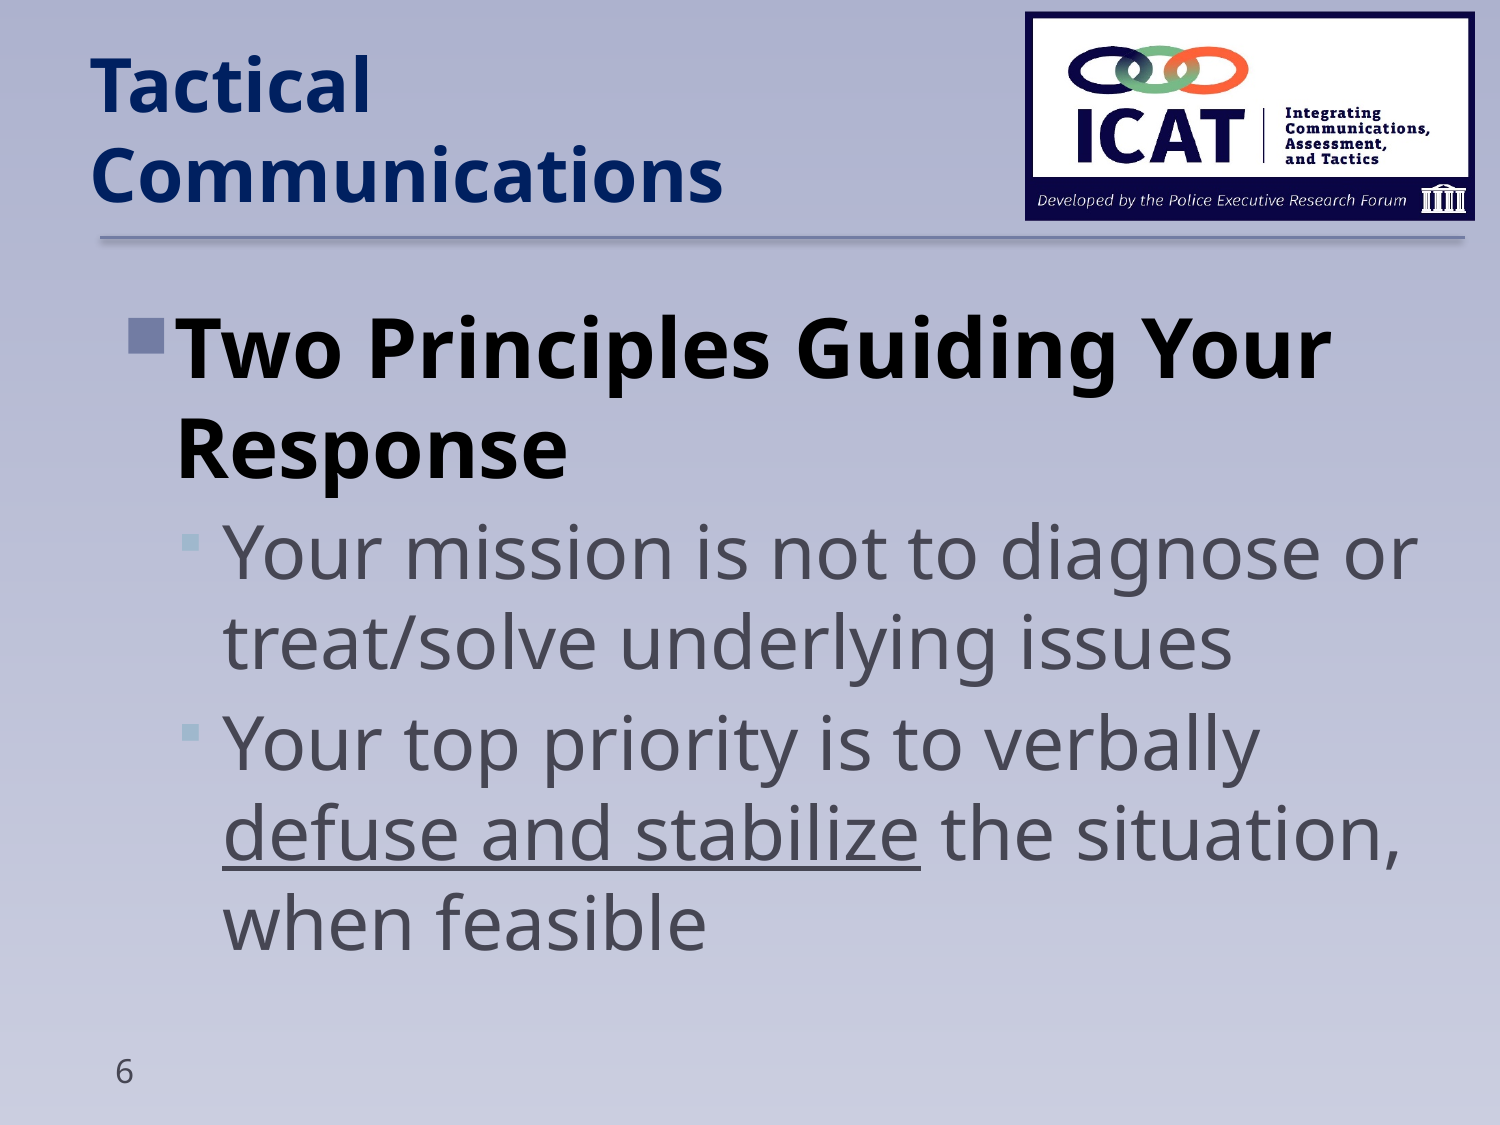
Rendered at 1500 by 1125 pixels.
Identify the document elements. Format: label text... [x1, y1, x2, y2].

list Two Principles Guiding Your Response Your mission is not to diagnose or treat/solve underlying issues Your top priority is to verbally defuse and stabilize the situation, when feasible [87, 287, 1438, 1075]
picture [1024, 11, 1476, 221]
title Tactical Communications [75, 24, 1018, 225]
slide_number 6 [100, 1075, 426, 1103]
